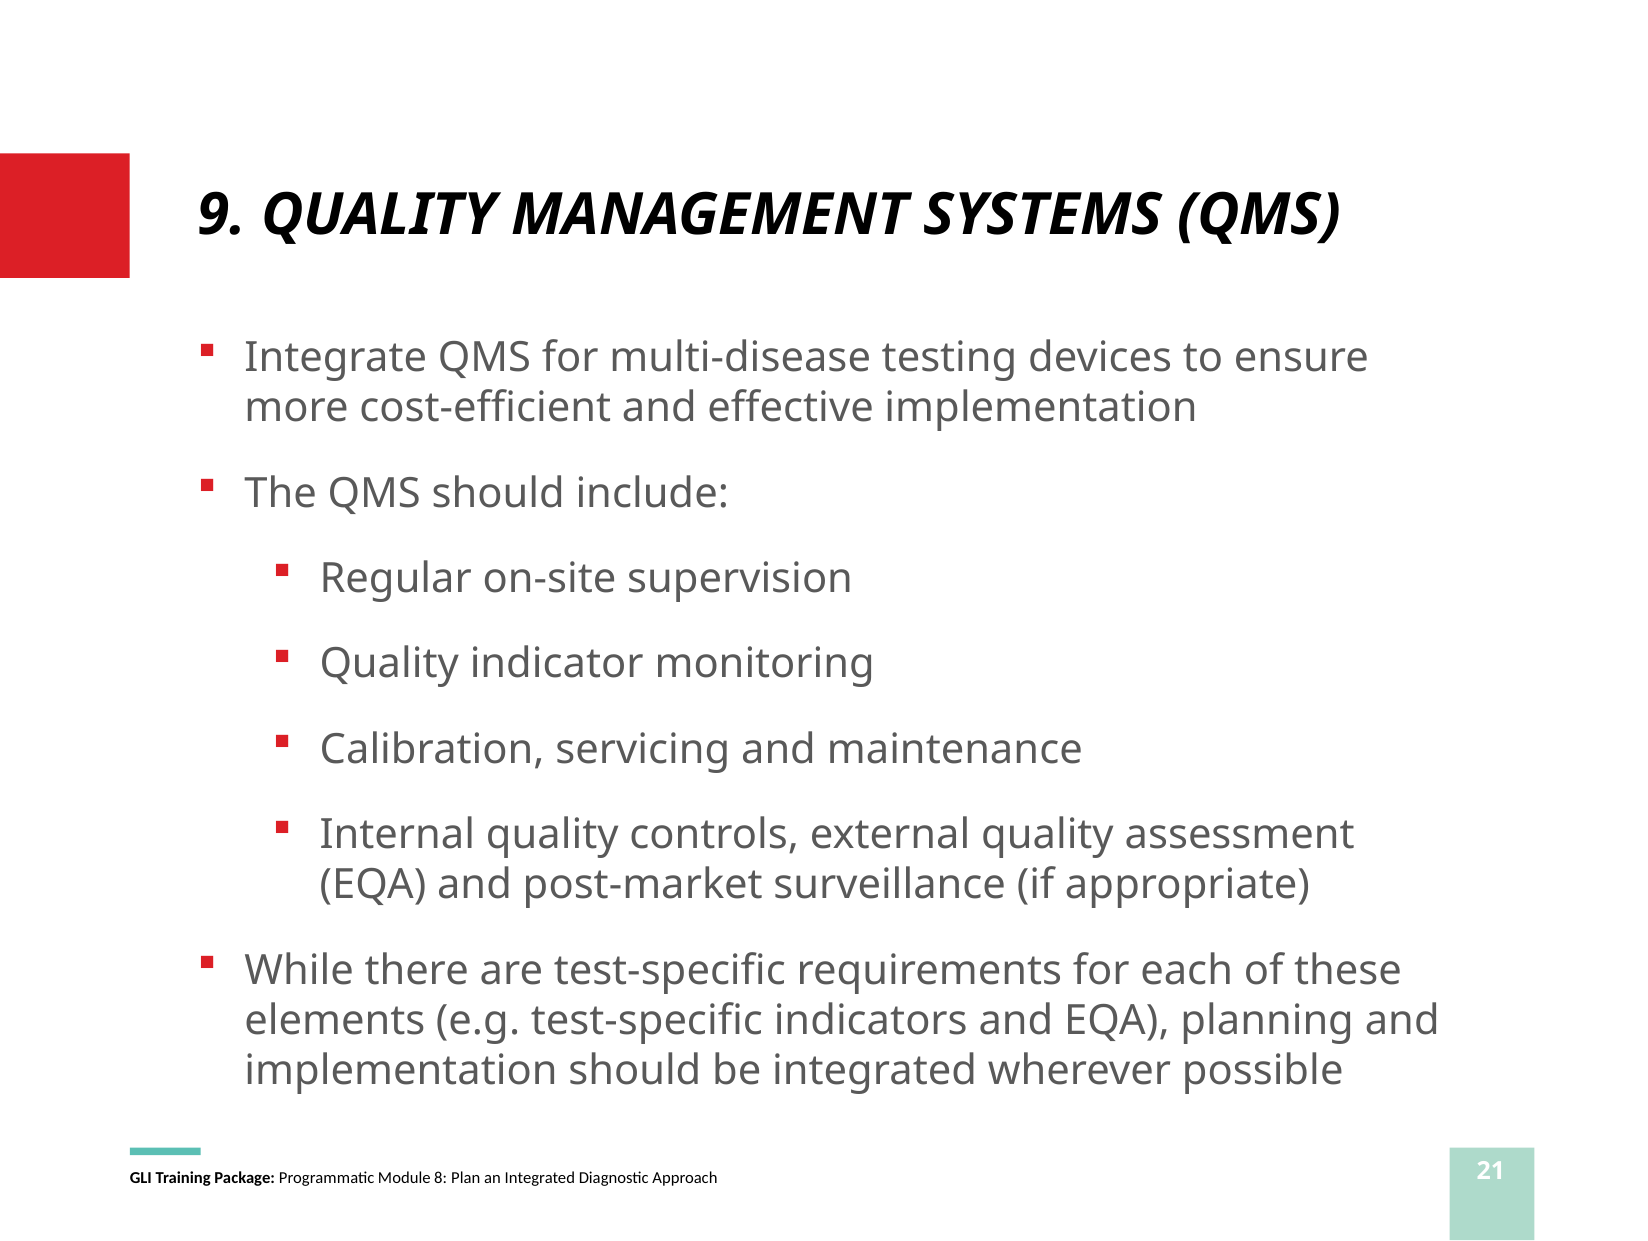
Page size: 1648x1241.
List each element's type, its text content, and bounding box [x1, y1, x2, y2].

title 9. QUALITY MANAGEMENT SYSTEMS (QMS) [197, 153, 1450, 278]
list Integrate QMS for multi-disease testing devices to ensure more cost-efficient and effective implementation The QMS should include: Regular on-site supervision Quality indicator monitoring Calibration, servicing and maintenance Internal quality controls, external quality assessment (EQA) and post-market surveillance (if appropriate) While there are test-specific requirements for each of these elements (e.g. test-specific indicators and EQA), planning and implementation should be integrated wherever possible [197, 330, 1450, 1087]
